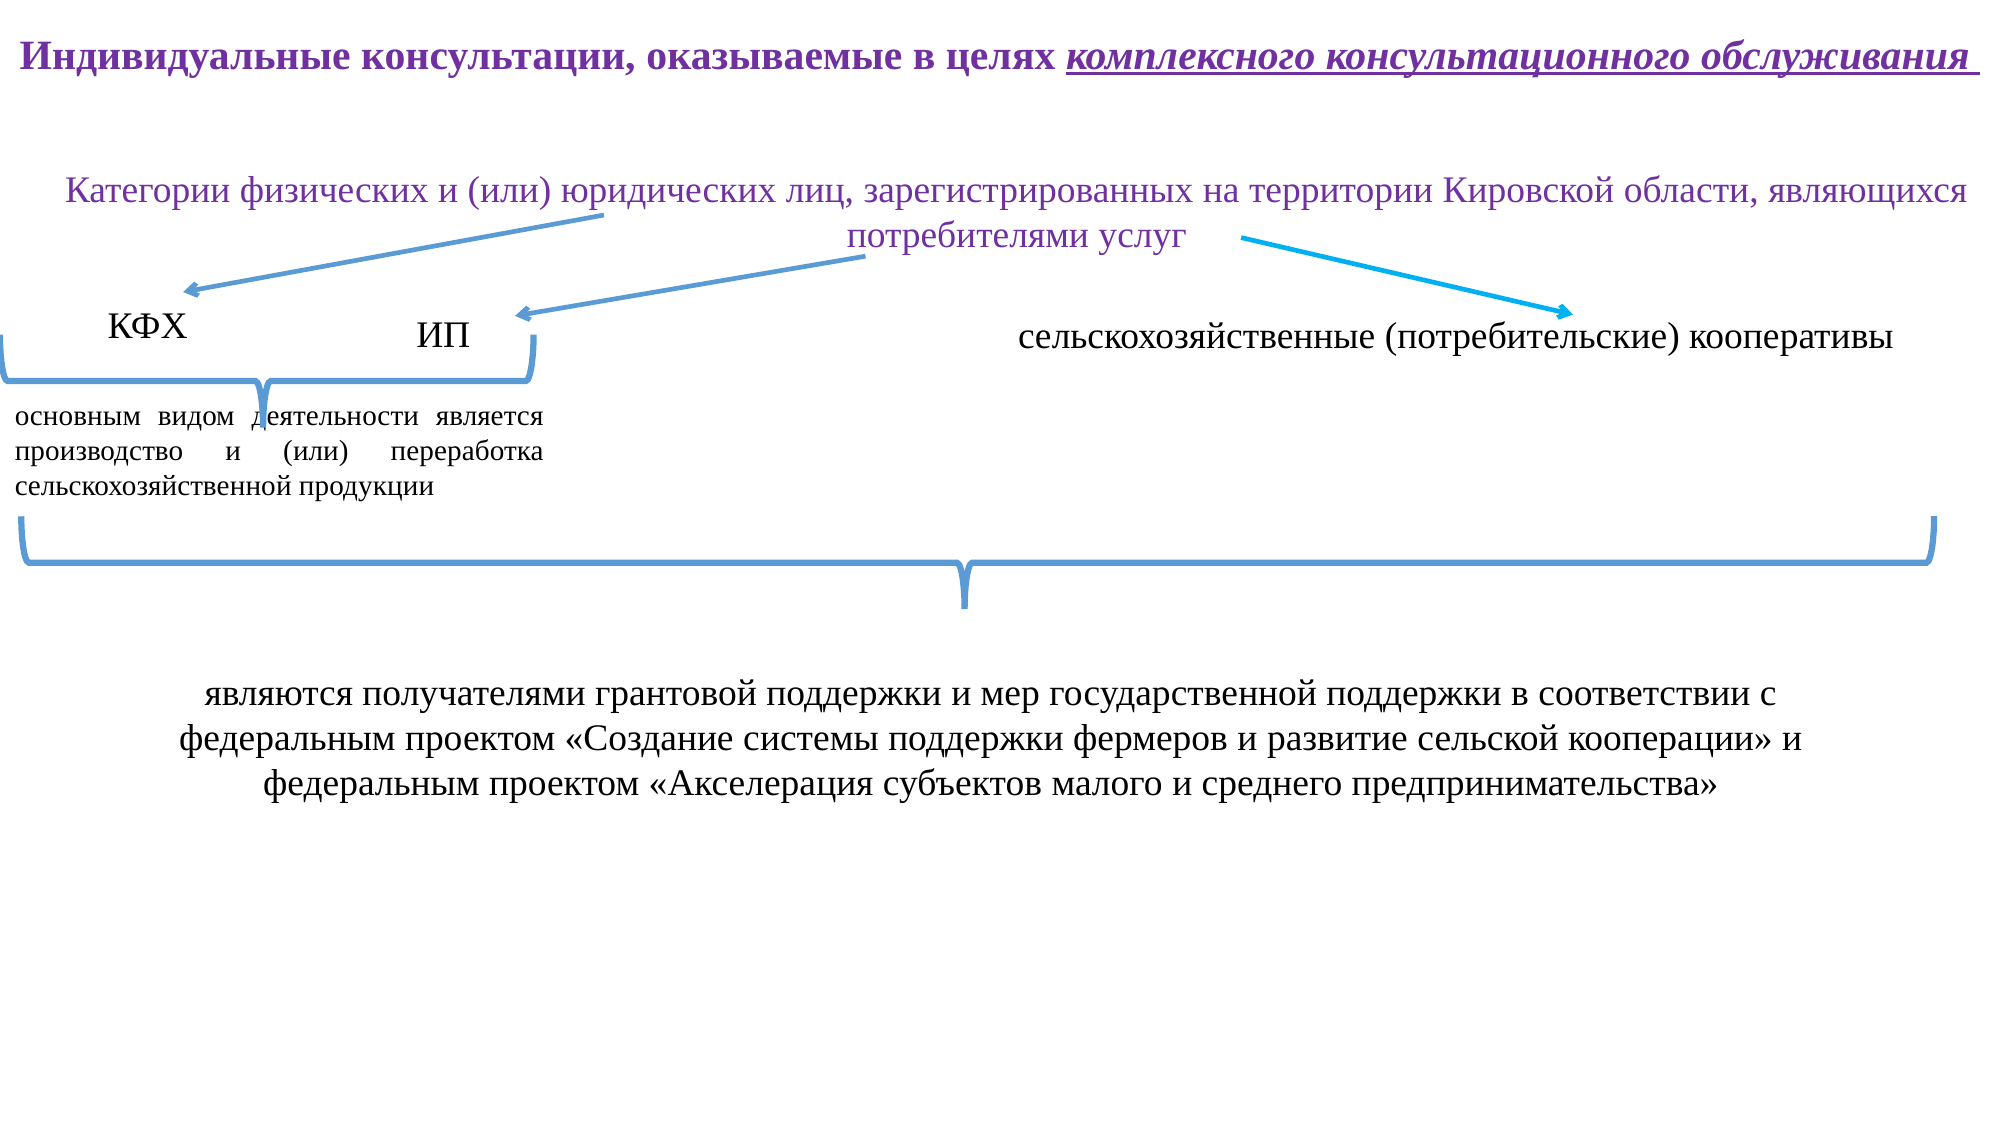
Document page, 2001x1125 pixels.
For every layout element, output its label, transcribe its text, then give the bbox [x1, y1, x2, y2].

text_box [514, 256, 866, 316]
text_box ИП [401, 302, 486, 334]
text_box [20, 516, 1935, 610]
text_box Индивидуальные консультации, оказываемые в целях комплексного консультационного обслуживания [0, 20, 2000, 86]
text_box КФХ [92, 293, 203, 334]
text_box Категории физических и (или) юридических лиц, зарегистрированных на территории Кировской области, являющихся потребителями услуг [34, 157, 2000, 263]
text_box [0, 334, 535, 428]
text_box сельскохозяйственные (потребительские) кооперативы [1003, 303, 1910, 364]
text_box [183, 214, 604, 292]
text_box являются получателями грантовой поддержки и мер государственной поддержки в соответствии с федеральным проектом «Создание системы поддержки фермеров и развитие сельской кооперации» и федеральным проектом «Акселерация субъектов малого и среднего предпринимательства» [126, 660, 1857, 810]
text_box основным видом деятельности является производство и (или) переработка сельскохозяйственной продукции [0, 388, 559, 509]
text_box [1241, 237, 1573, 315]
